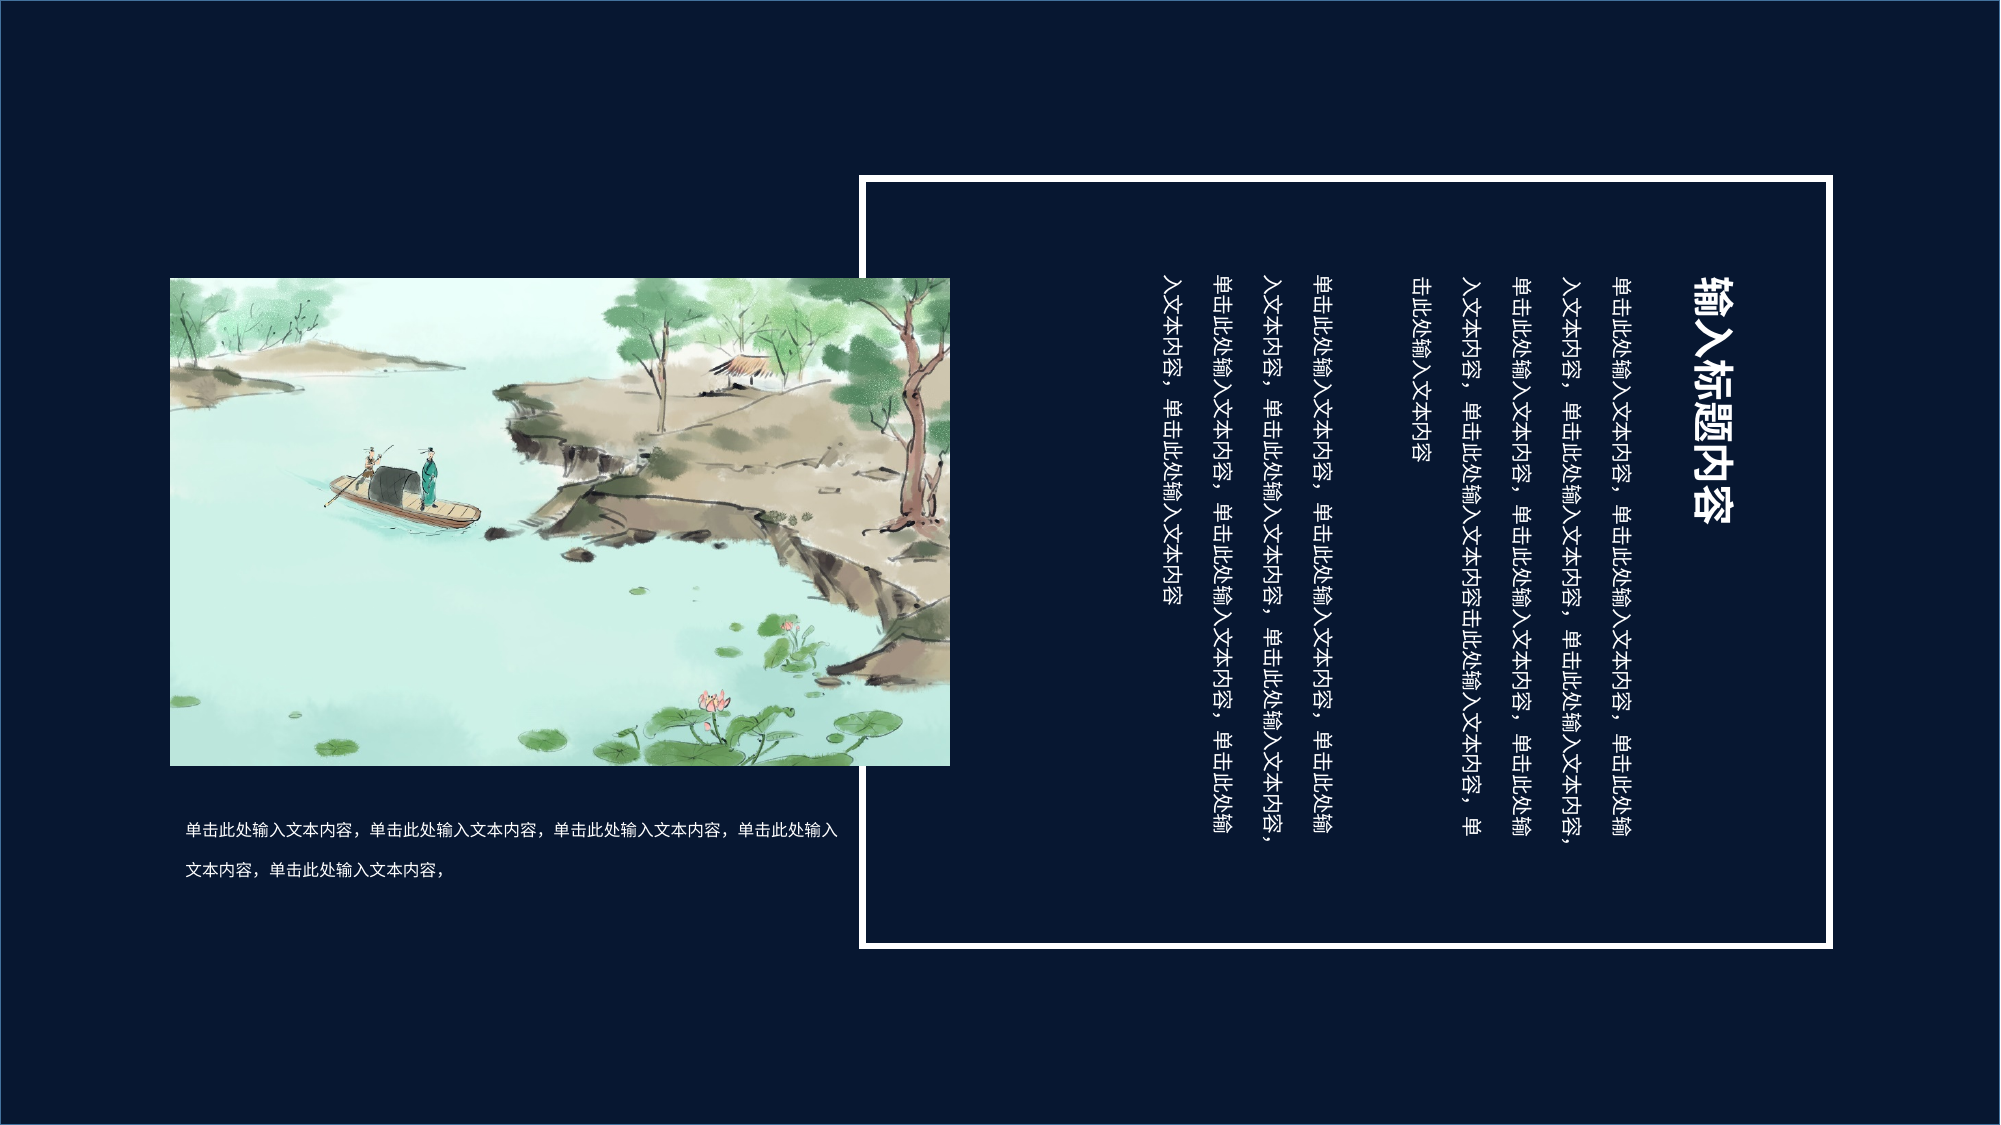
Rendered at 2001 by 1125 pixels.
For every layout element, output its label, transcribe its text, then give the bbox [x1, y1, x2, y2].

text_box 输入标题内容 [1667, 261, 1748, 623]
text_box 单击此处输入文本内容，单击此处输入文本内容，单击此处输入文本内容，单击此处输入文本内容，单击此处输入文本内容，单击此处输入文本内容，单击此处输入文本内容，单击此处输入文本内容，单击此处输入文本内容 [1136, 259, 1369, 856]
text_box 单击此处输入文本内容，单击此处输入文本内容，单击此处输入文本内容，单击此处输入文本内容，单击此处输入文本内容，单击此处输入文本内容，单击此处输入文本内容，单击此处输入文本内容，单击此处输入文本内容击此处输入文本内容，单击此处输入文本内容 [1385, 261, 1668, 858]
text_box 单击此处输入文本内容，单击此处输入文本内容，单击此处输入文本内容，单击此处输入文本内容，单击此处输入文本内容， [170, 792, 863, 887]
text_box [0, 0, 2000, 1125]
text_box [862, 178, 1830, 947]
picture [170, 278, 950, 766]
